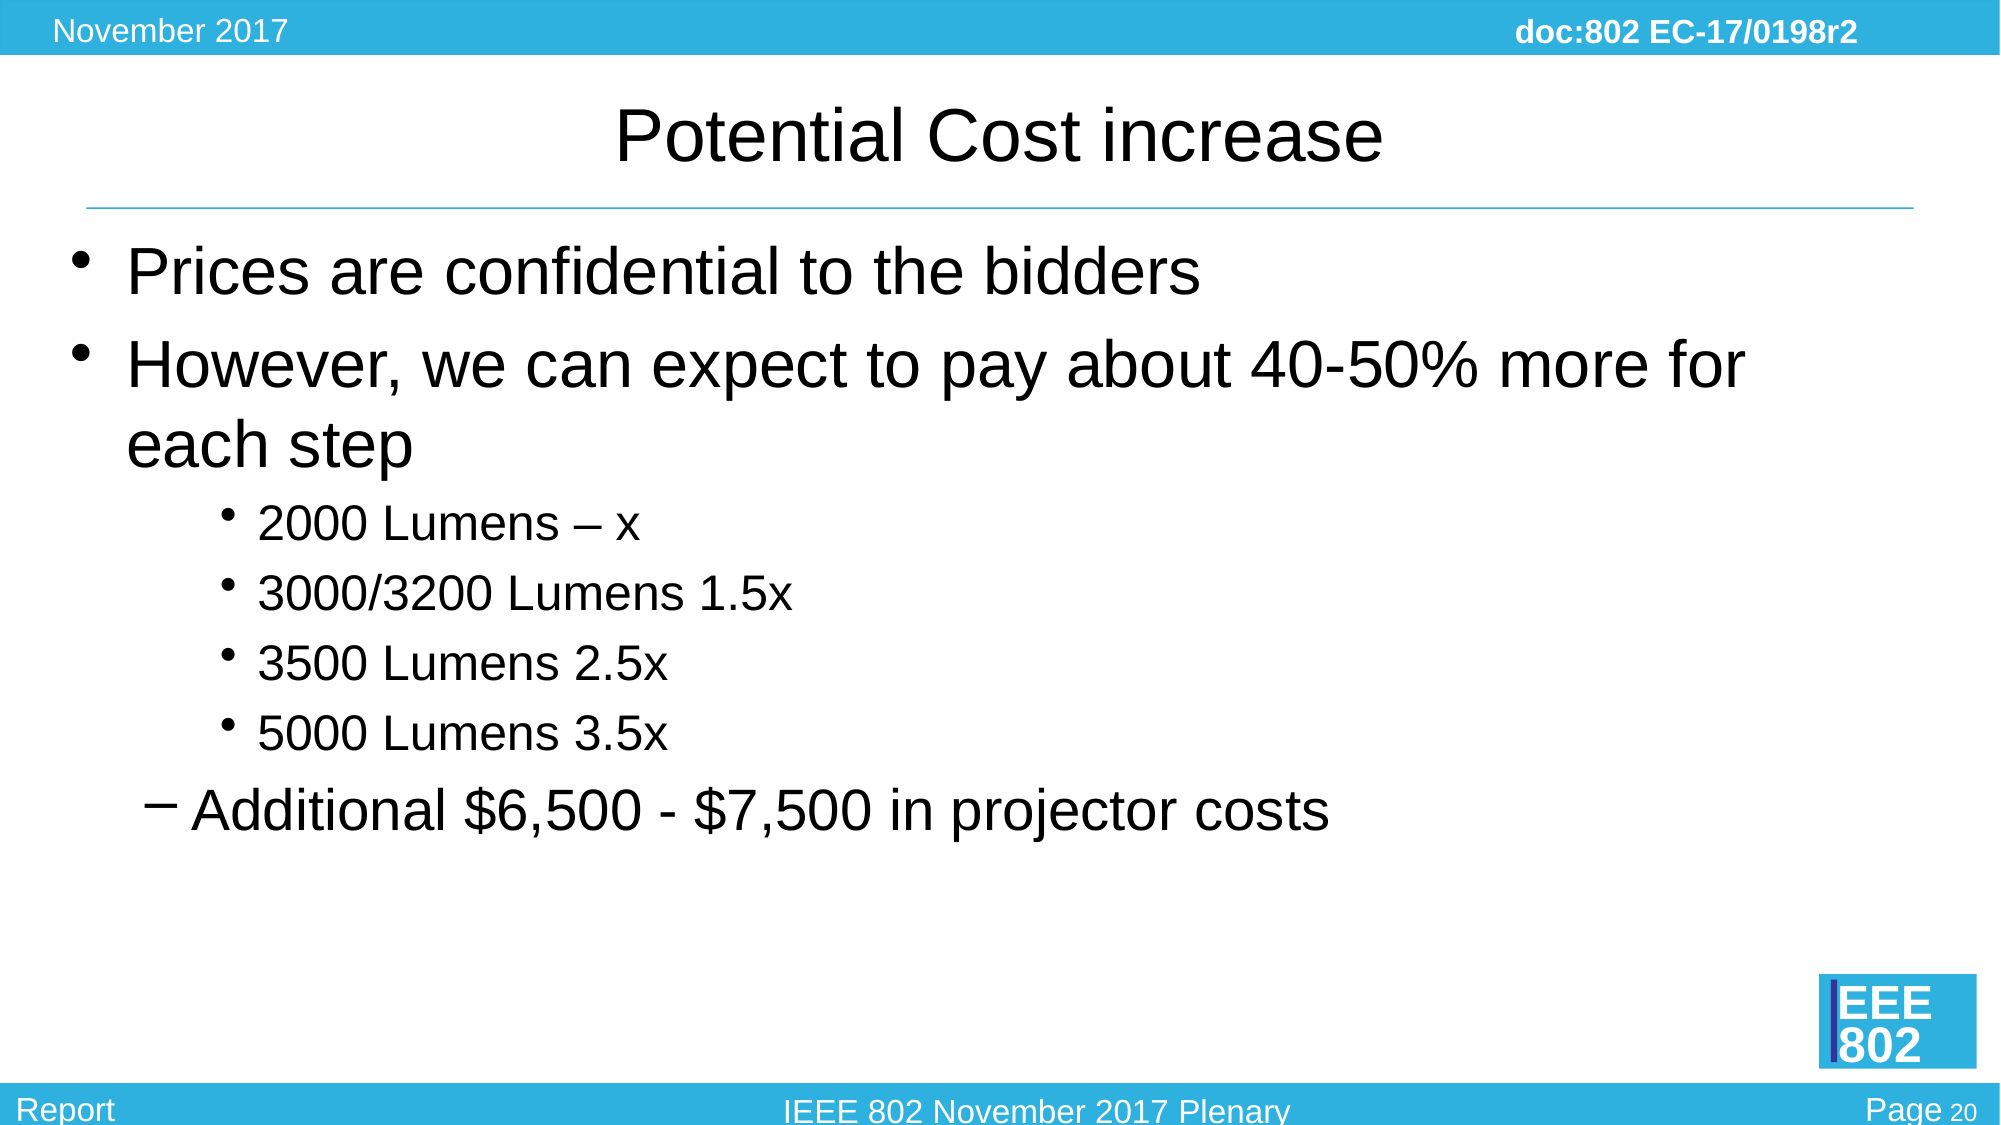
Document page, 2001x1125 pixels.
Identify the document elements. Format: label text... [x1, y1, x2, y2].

list Prices are confidential to the bidders However, we can expect to pay about 40-50% more for each step 2000 Lumens – x 3000/3200 Lumens 1.5x 3500 Lumens 2.5x 5000 Lumens 3.5x Additional $6,500 - $7,500 in projector costs [54, 220, 1855, 963]
title Potential Cost increase [99, 66, 1900, 197]
